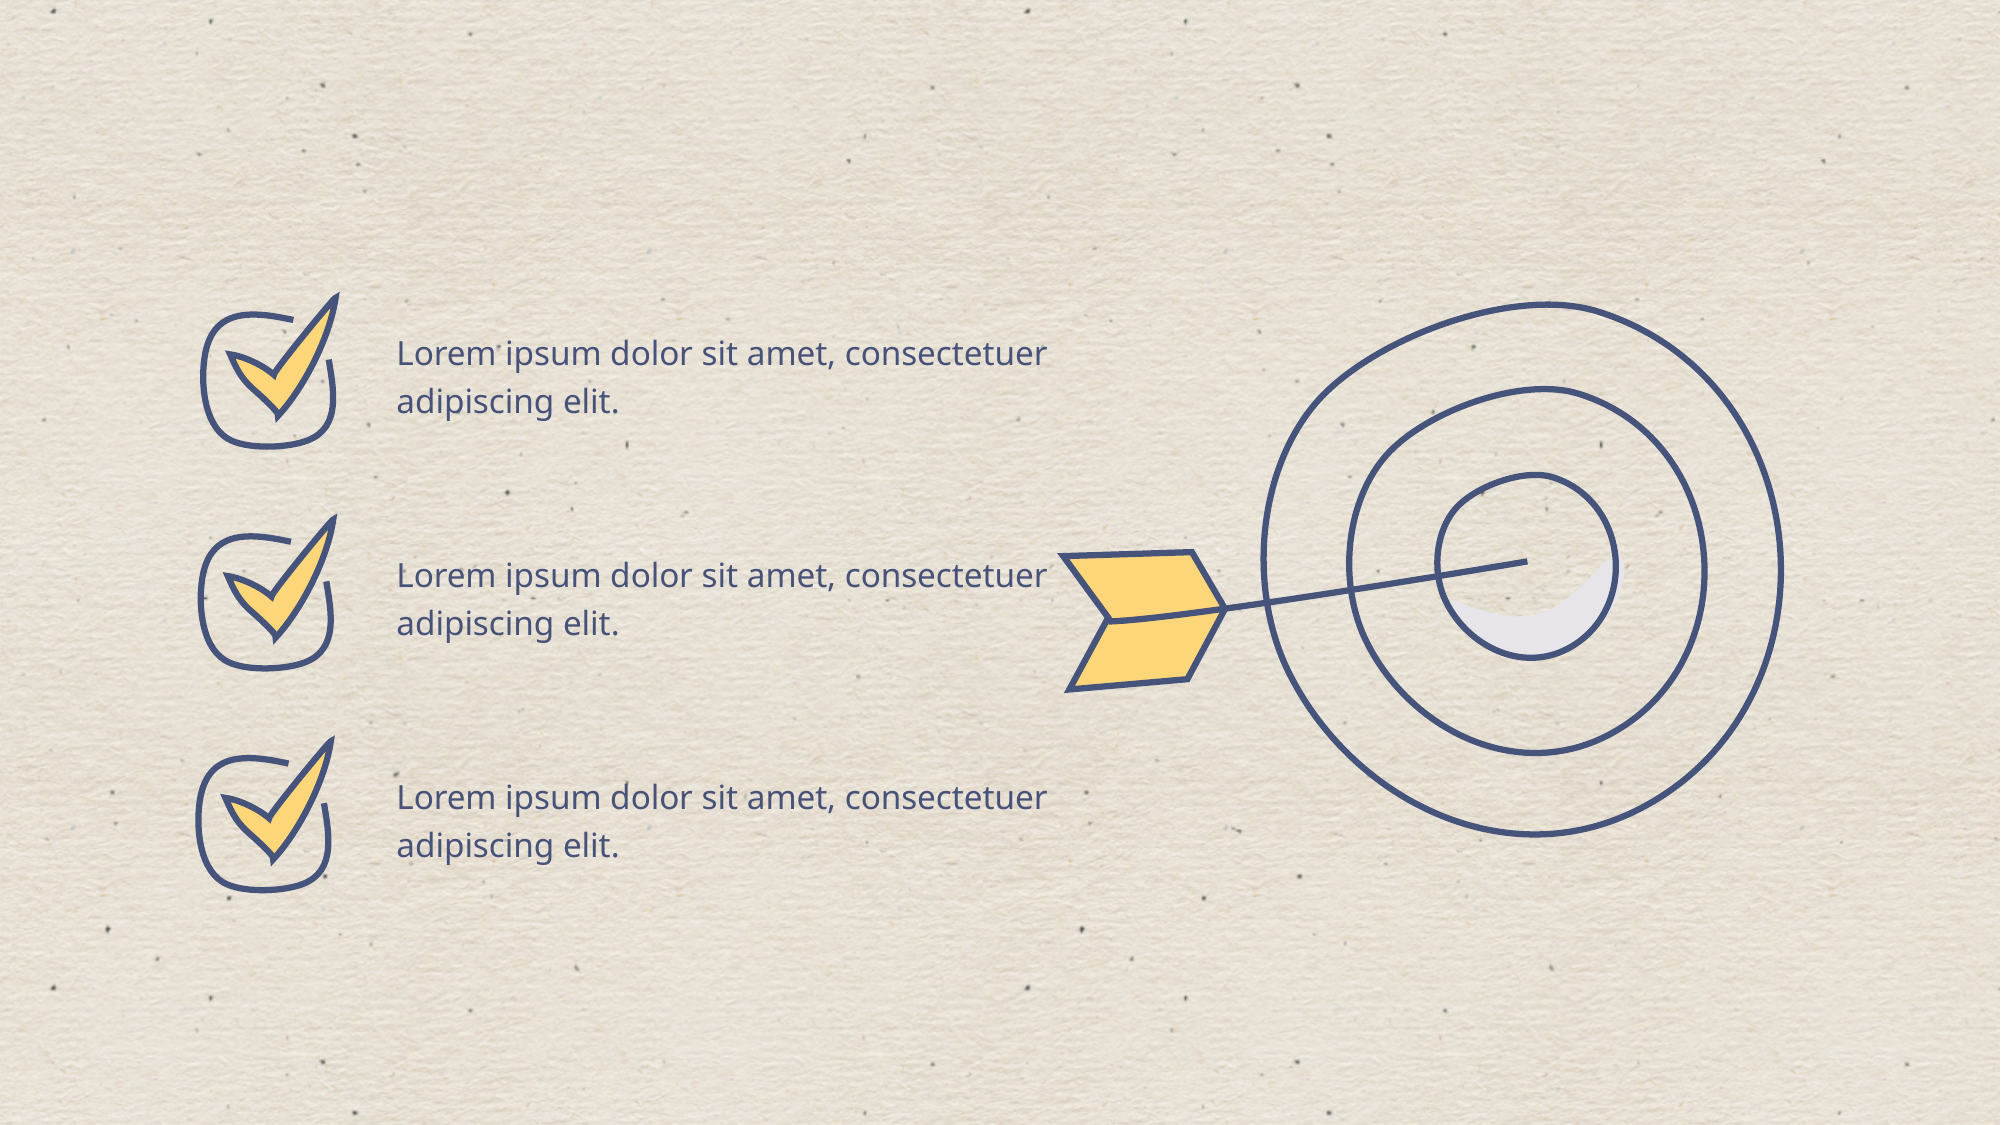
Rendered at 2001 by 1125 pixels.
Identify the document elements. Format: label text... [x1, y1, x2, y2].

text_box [198, 741, 331, 891]
text_box Lorem ipsum dolor sit amet, consectetuer adipiscing elit. [390, 761, 1114, 870]
text_box Lorem ipsum dolor sit amet, consectetuer adipiscing elit. [390, 318, 1114, 427]
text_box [1079, 407, 1449, 790]
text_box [200, 519, 334, 669]
text_box Lorem ipsum dolor sit amet, consectetuer adipiscing elit. [390, 539, 1079, 649]
picture [0, 0, 2000, 1125]
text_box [1260, 303, 1790, 825]
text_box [203, 297, 336, 447]
